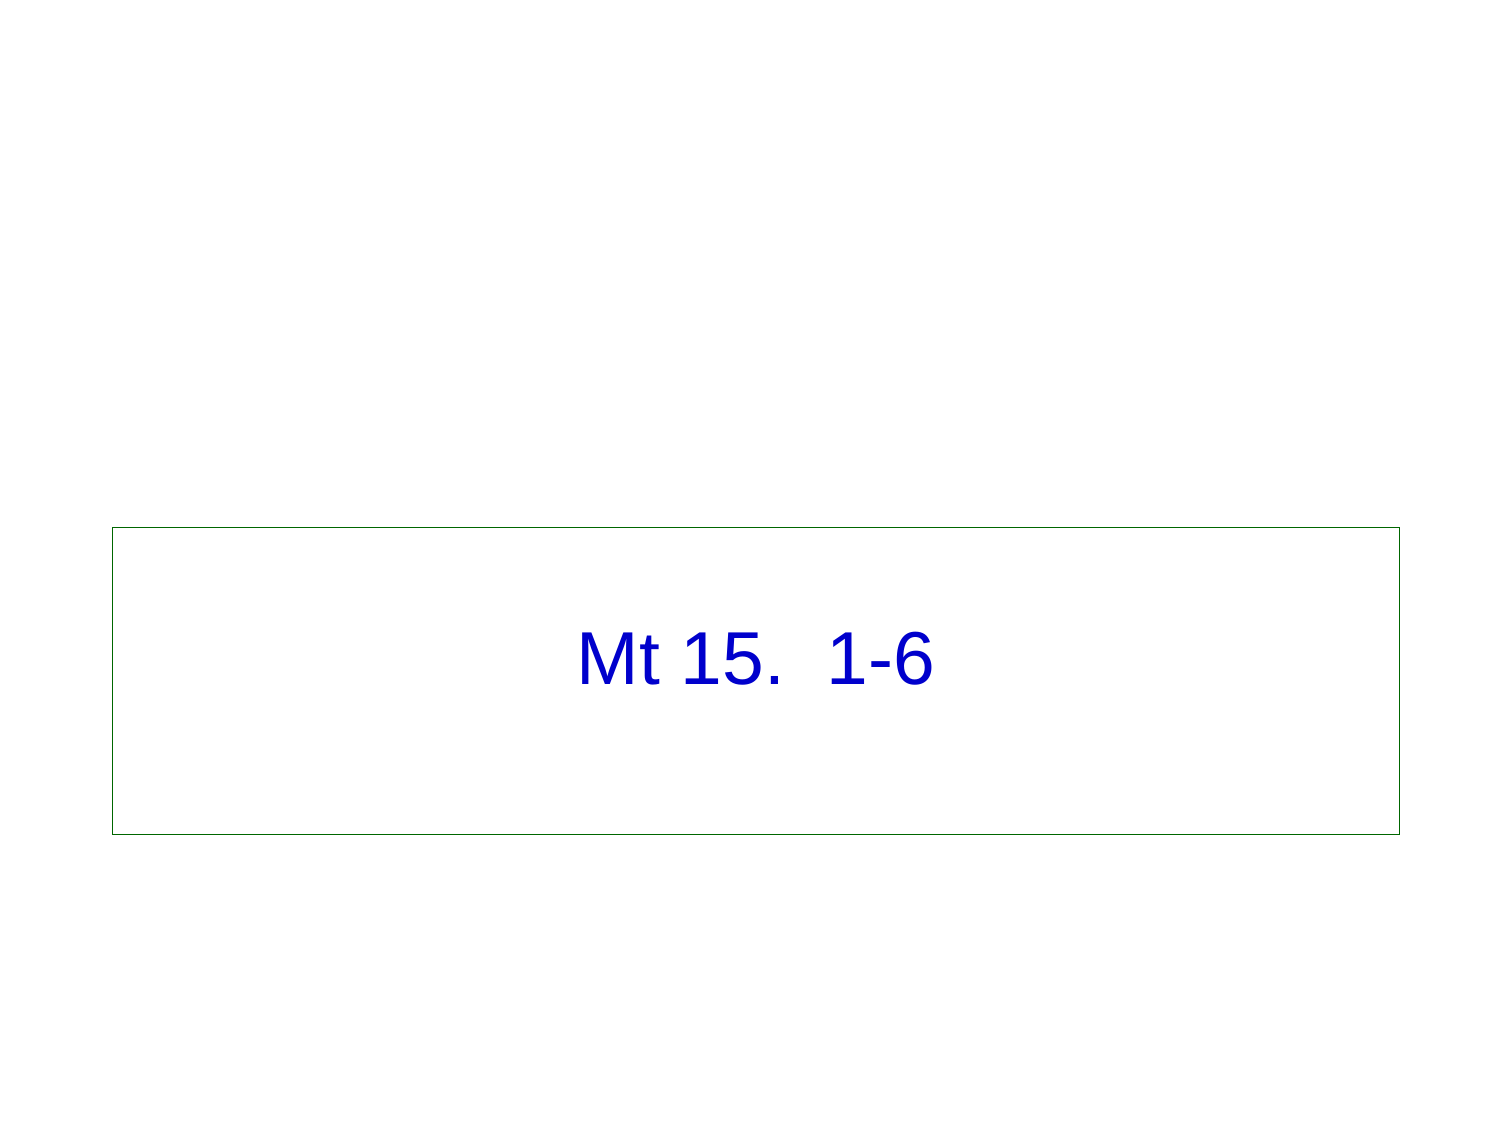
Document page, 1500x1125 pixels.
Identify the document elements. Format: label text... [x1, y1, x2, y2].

list Mt 15. 1-6 [112, 527, 1400, 835]
